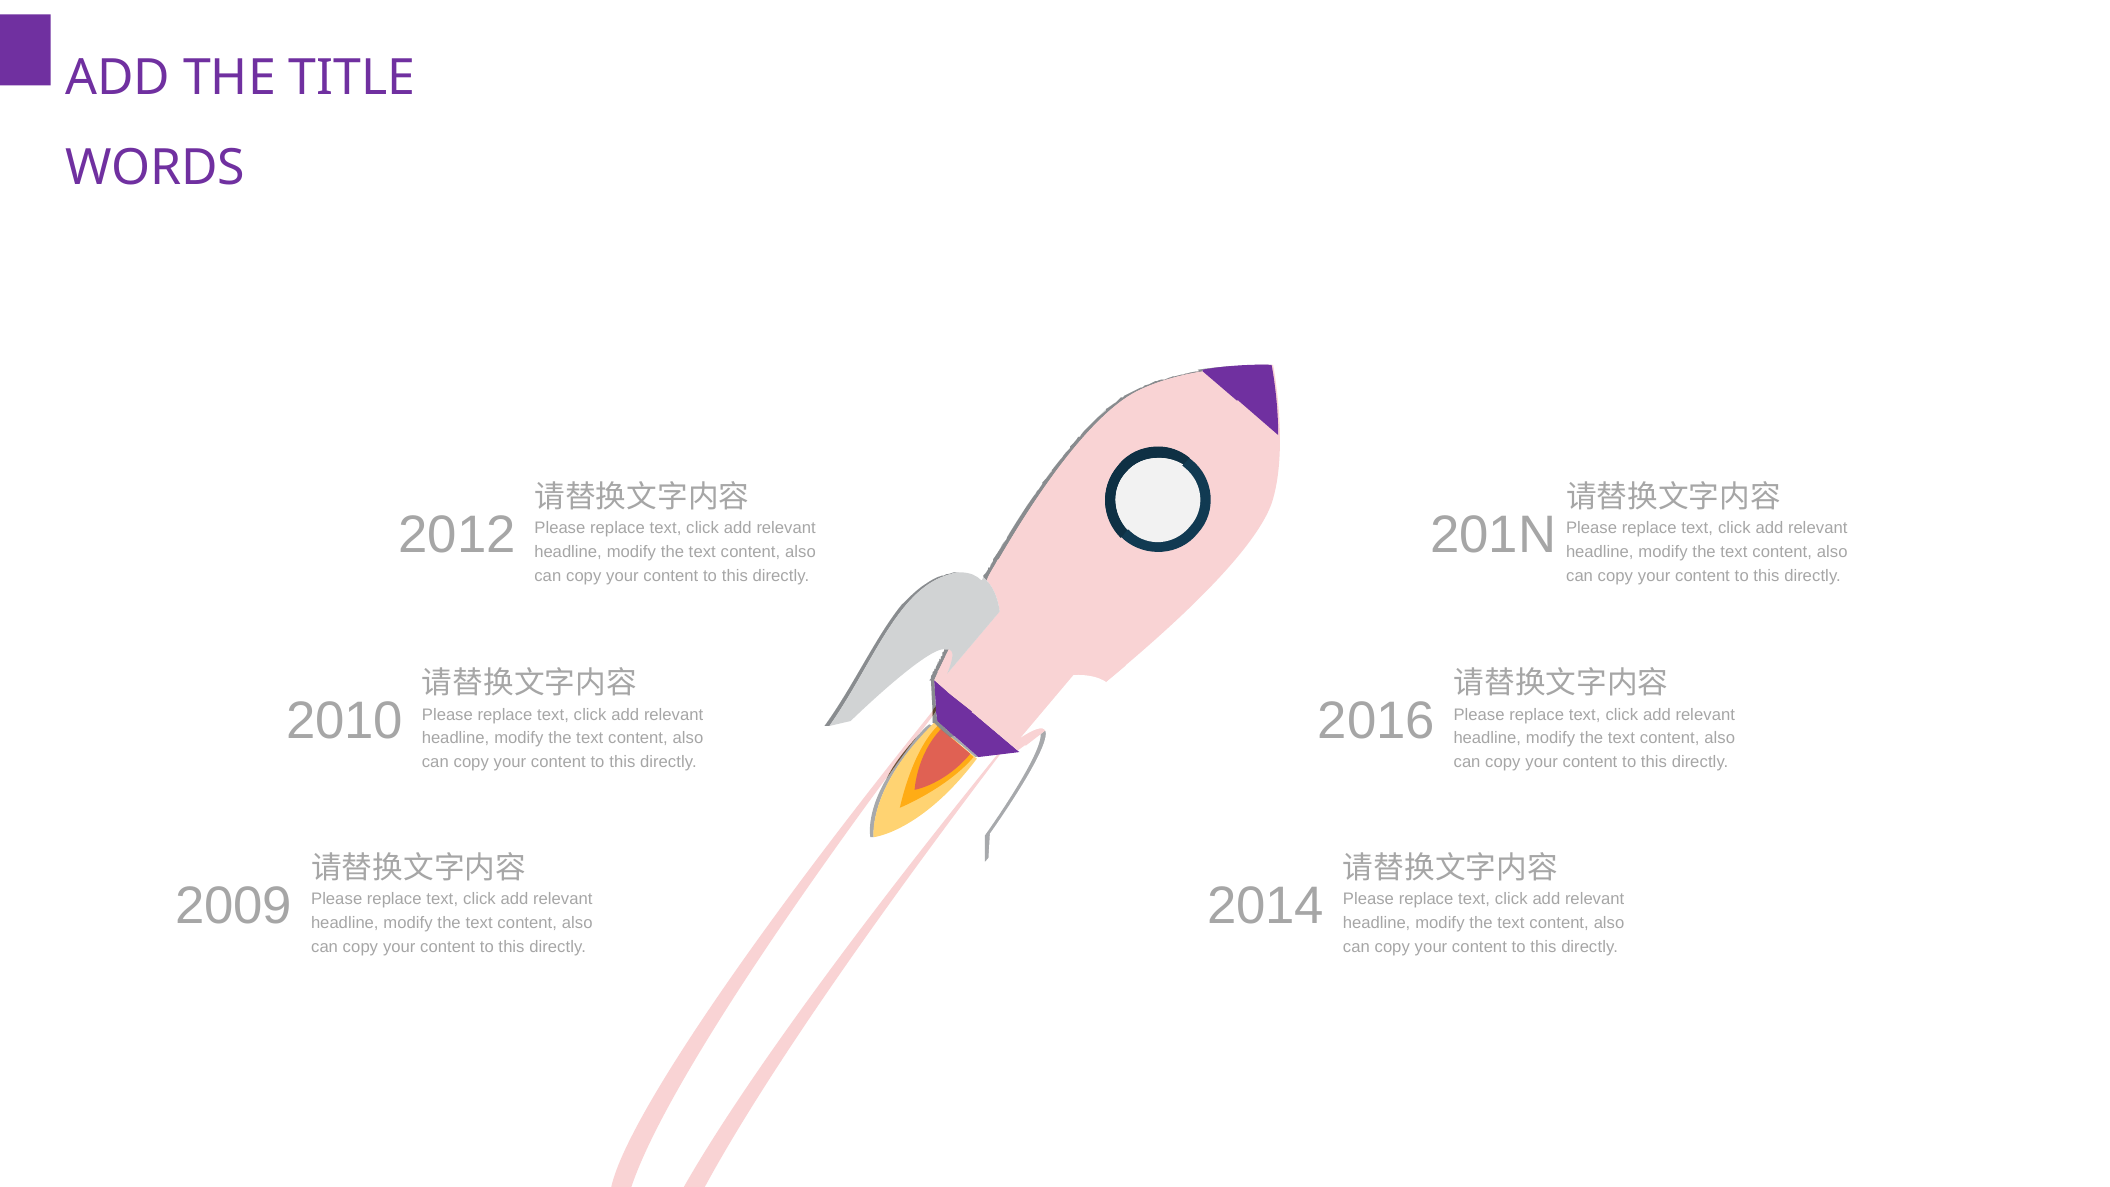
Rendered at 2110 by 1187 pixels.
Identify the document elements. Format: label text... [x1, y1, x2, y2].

text_box 请替换文字内容 [421, 655, 601, 701]
text_box 201N [1430, 486, 1557, 563]
text_box 请替换文字内容 [1566, 469, 1782, 514]
text_box Please replace text, click add relevant headline, modify the text content, also can copy your content to this directly. [1453, 699, 1760, 772]
text_box 2010 [286, 673, 404, 750]
text_box ADD THE TITLE WORDS [50, 7, 583, 202]
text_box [601, 363, 1290, 1187]
text_box 2009 [175, 858, 293, 935]
text_box 请替换文字内容 [1342, 840, 1559, 885]
text_box 2016 [1317, 673, 1436, 750]
text_box Please replace text, click add relevant headline, modify the text content, also can copy your content to this directly. [421, 701, 601, 772]
text_box Please replace text, click add relevant headline, modify the text content, also can copy your content to this directly. [1566, 512, 1873, 585]
text_box Please replace text, click add relevant headline, modify the text content, also can copy your content to this directly. [534, 514, 601, 585]
text_box 请替换文字内容 [310, 840, 527, 885]
text_box 2014 [1290, 858, 1325, 935]
text_box Please replace text, click add relevant headline, modify the text content, also can copy your content to this directly. [310, 884, 601, 956]
text_box Please replace text, click add relevant headline, modify the text content, also can copy your content to this directly. [1342, 884, 1650, 956]
text_box 请替换文字内容 [1453, 655, 1670, 701]
text_box 2012 [398, 486, 516, 563]
text_box 请替换文字内容 [534, 469, 601, 514]
